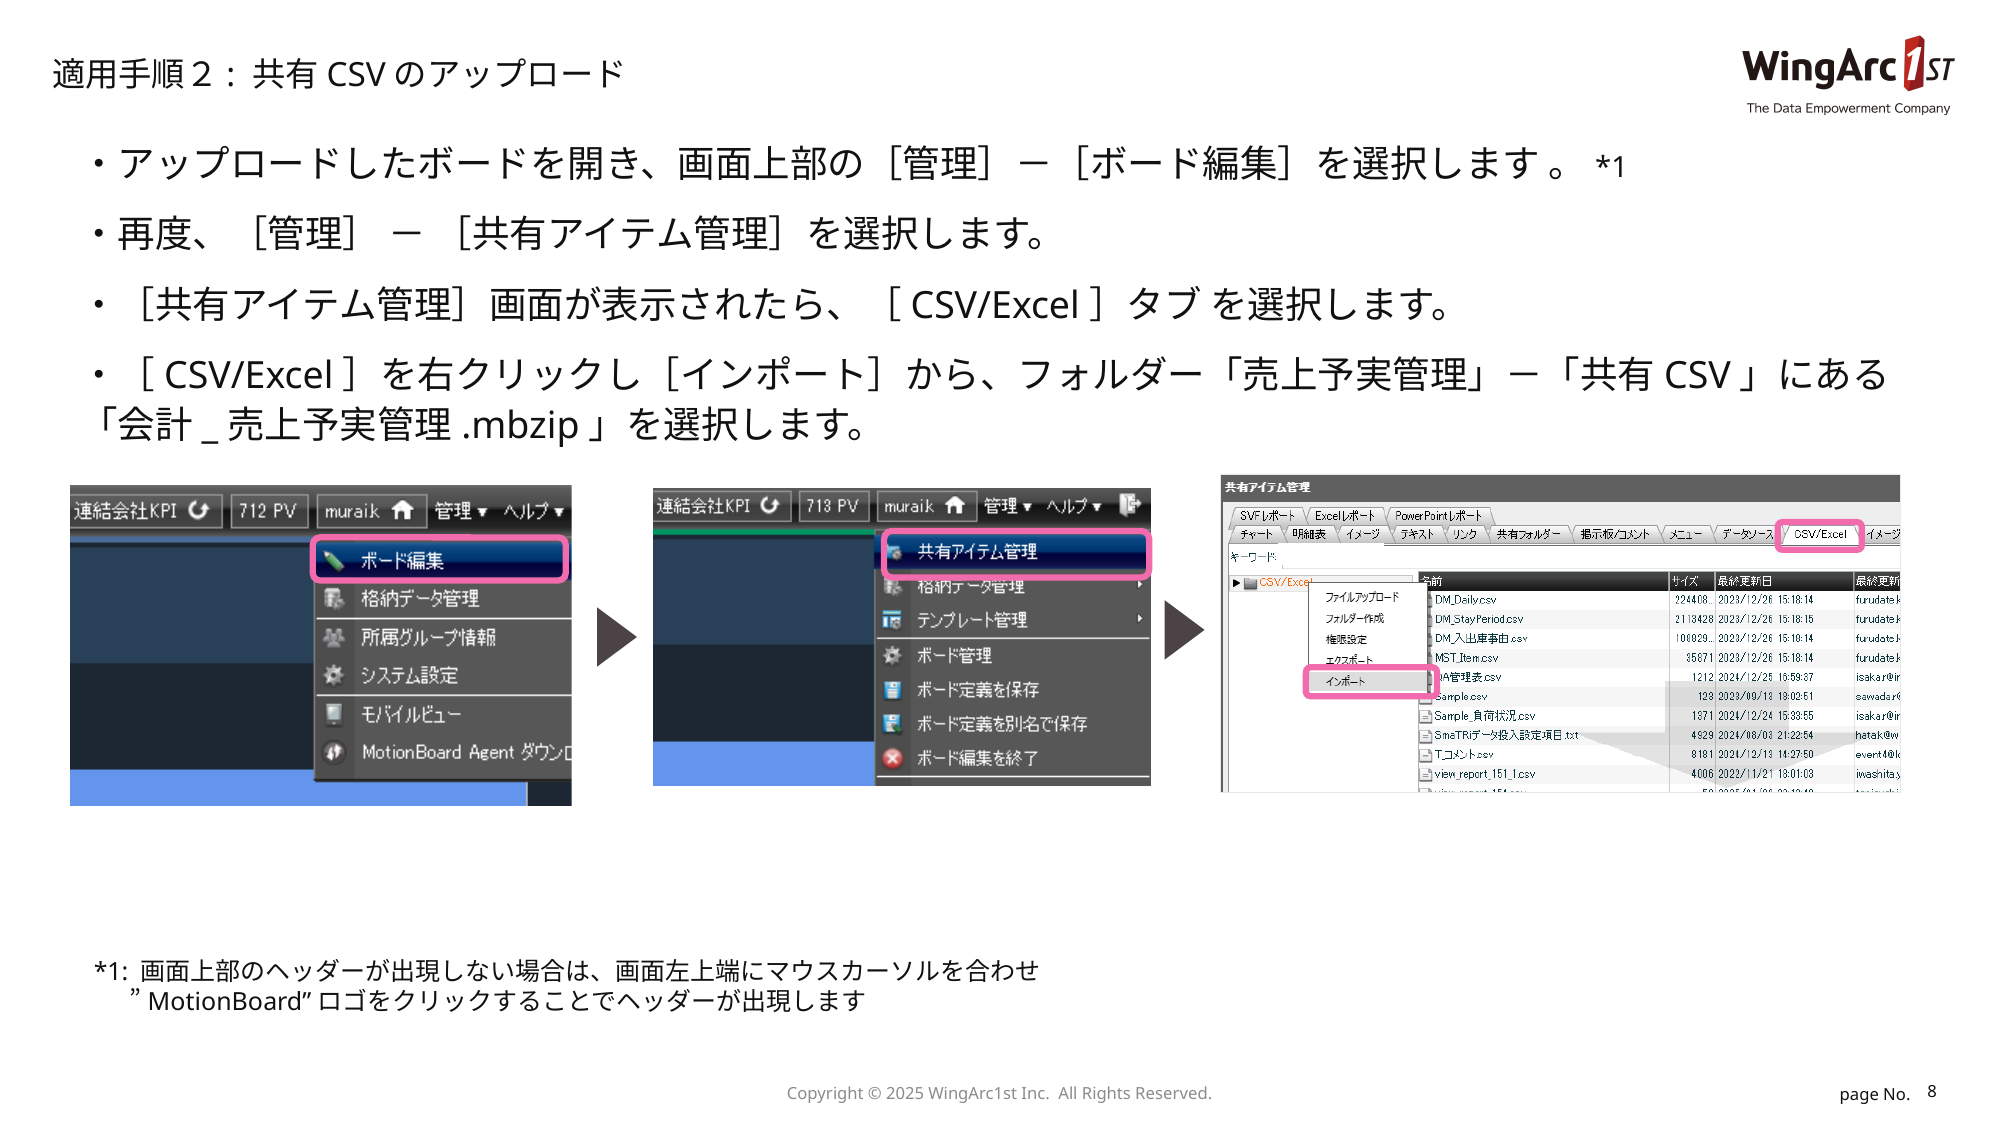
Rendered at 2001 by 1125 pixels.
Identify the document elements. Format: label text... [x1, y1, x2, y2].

text_box *1: 画面上部のヘッダーが出現しない場合は、画面左上端にマウスカーソルを合わせ ”MotionBoard”ロゴをクリックすることでヘッダーが出現します [78, 948, 1223, 1023]
title 適用手順２: 共有CSVのアップロード [46, 56, 651, 95]
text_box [27, 474, 1901, 806]
slide_number 8 [1927, 1068, 1980, 1116]
list ・アップロードしたボードを開き、画面上部の［管理］－［ボード編集］を選択します 。*1 ・再度、［管理］ － ［共有アイテム管理］を選択します。 ・［共有アイテム管理］画面が表示されたら、［CSV/Excel］タブ を選択します。 ・［CSV/Excel］を右クリックし［インポート］から、フォルダー「売上予実管理」－「共有CSV」にある「会計_売上予実管理.mbzip」を選択します。 [65, 128, 1935, 425]
picture [1726, 19, 1971, 129]
footer Copyright © 2025 WingArc1st Inc. All Rights Reserved. [746, 1073, 1254, 1112]
